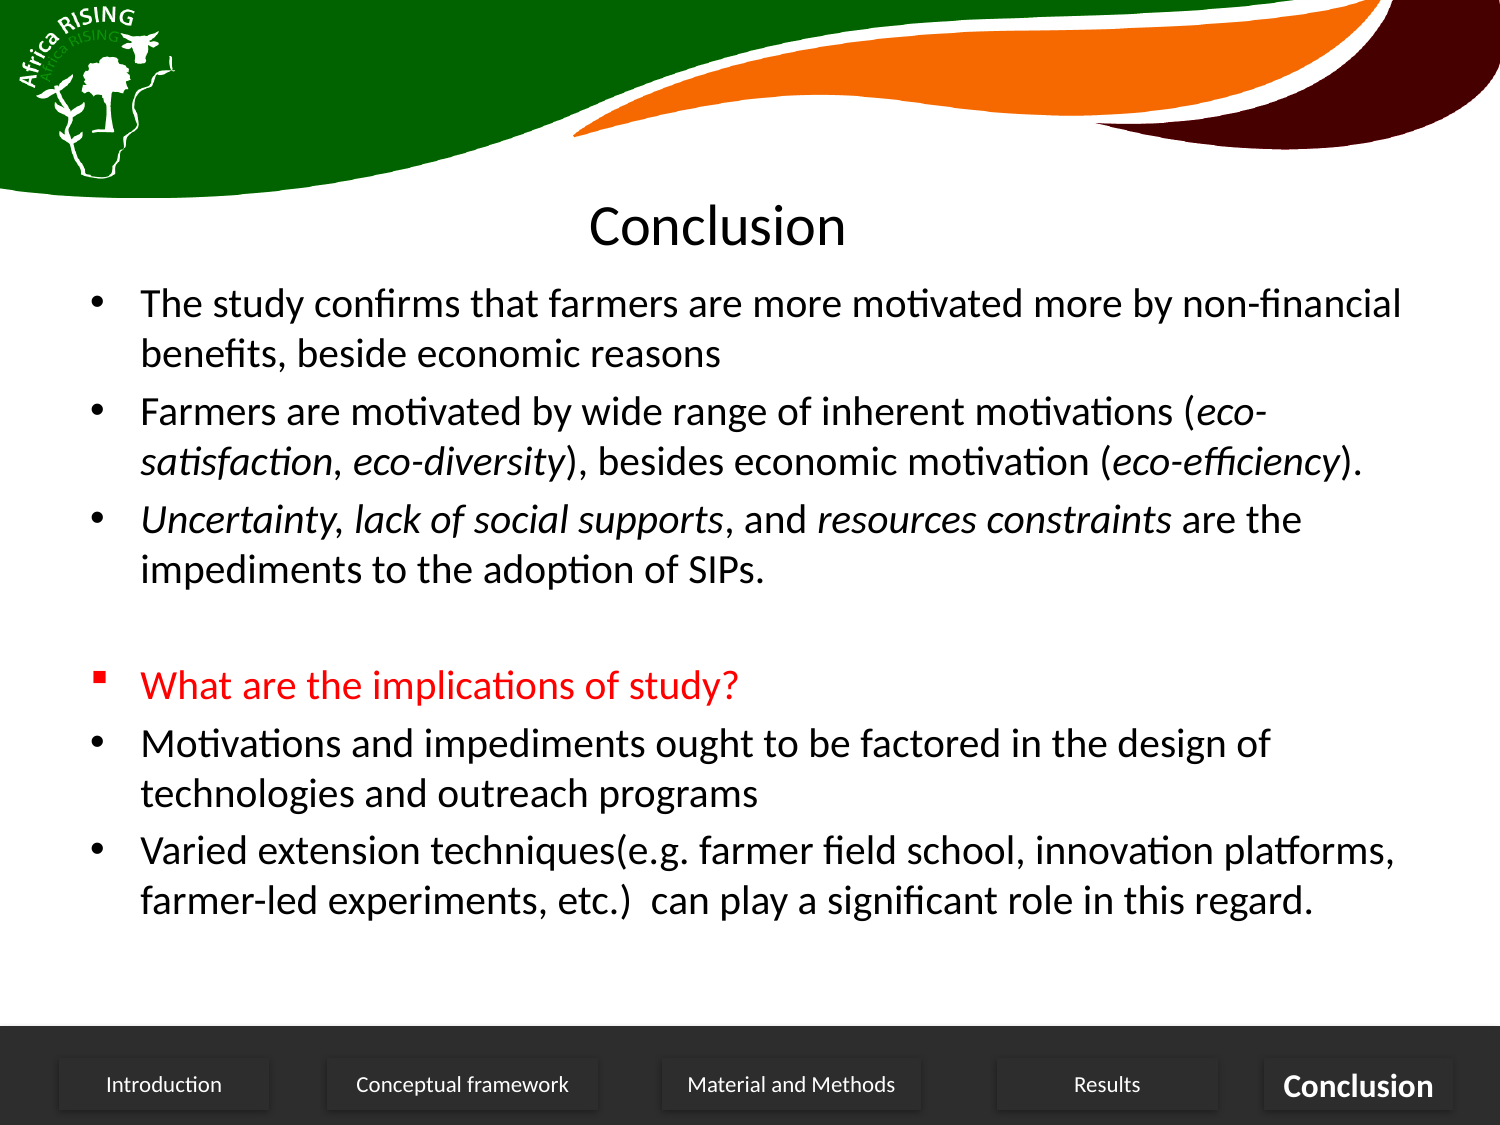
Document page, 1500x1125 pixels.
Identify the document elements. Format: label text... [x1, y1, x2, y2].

text_box Results [996, 1057, 1218, 1111]
text_box Introduction [59, 1057, 270, 1111]
text_box [0, 1025, 1500, 1125]
picture [0, 0, 1500, 199]
title Conclusion [191, 206, 1245, 269]
text_box Material and Methods [661, 1057, 921, 1111]
list The study confirms that farmers are more motivated more by non-financial benefits, beside economic reasons Farmers are motivated by wide range of inherent motivations (eco-satisfaction, eco-diversity), besides economic motivation (eco-efficiency). Uncertainty, lack of social supports, and resources constraints are the impediments to the adoption of SIPs. What are the implications of study? Motivations and impediments ought to be factored in the design of technologies and outreach programs Varied extension techniques(e.g. farmer field school, innovation platforms, farmer-led experiments, etc.) can play a significant role in this regard. [75, 268, 1425, 971]
text_box Conceptual framework [327, 1057, 599, 1111]
text_box Conclusion [1264, 1057, 1454, 1111]
